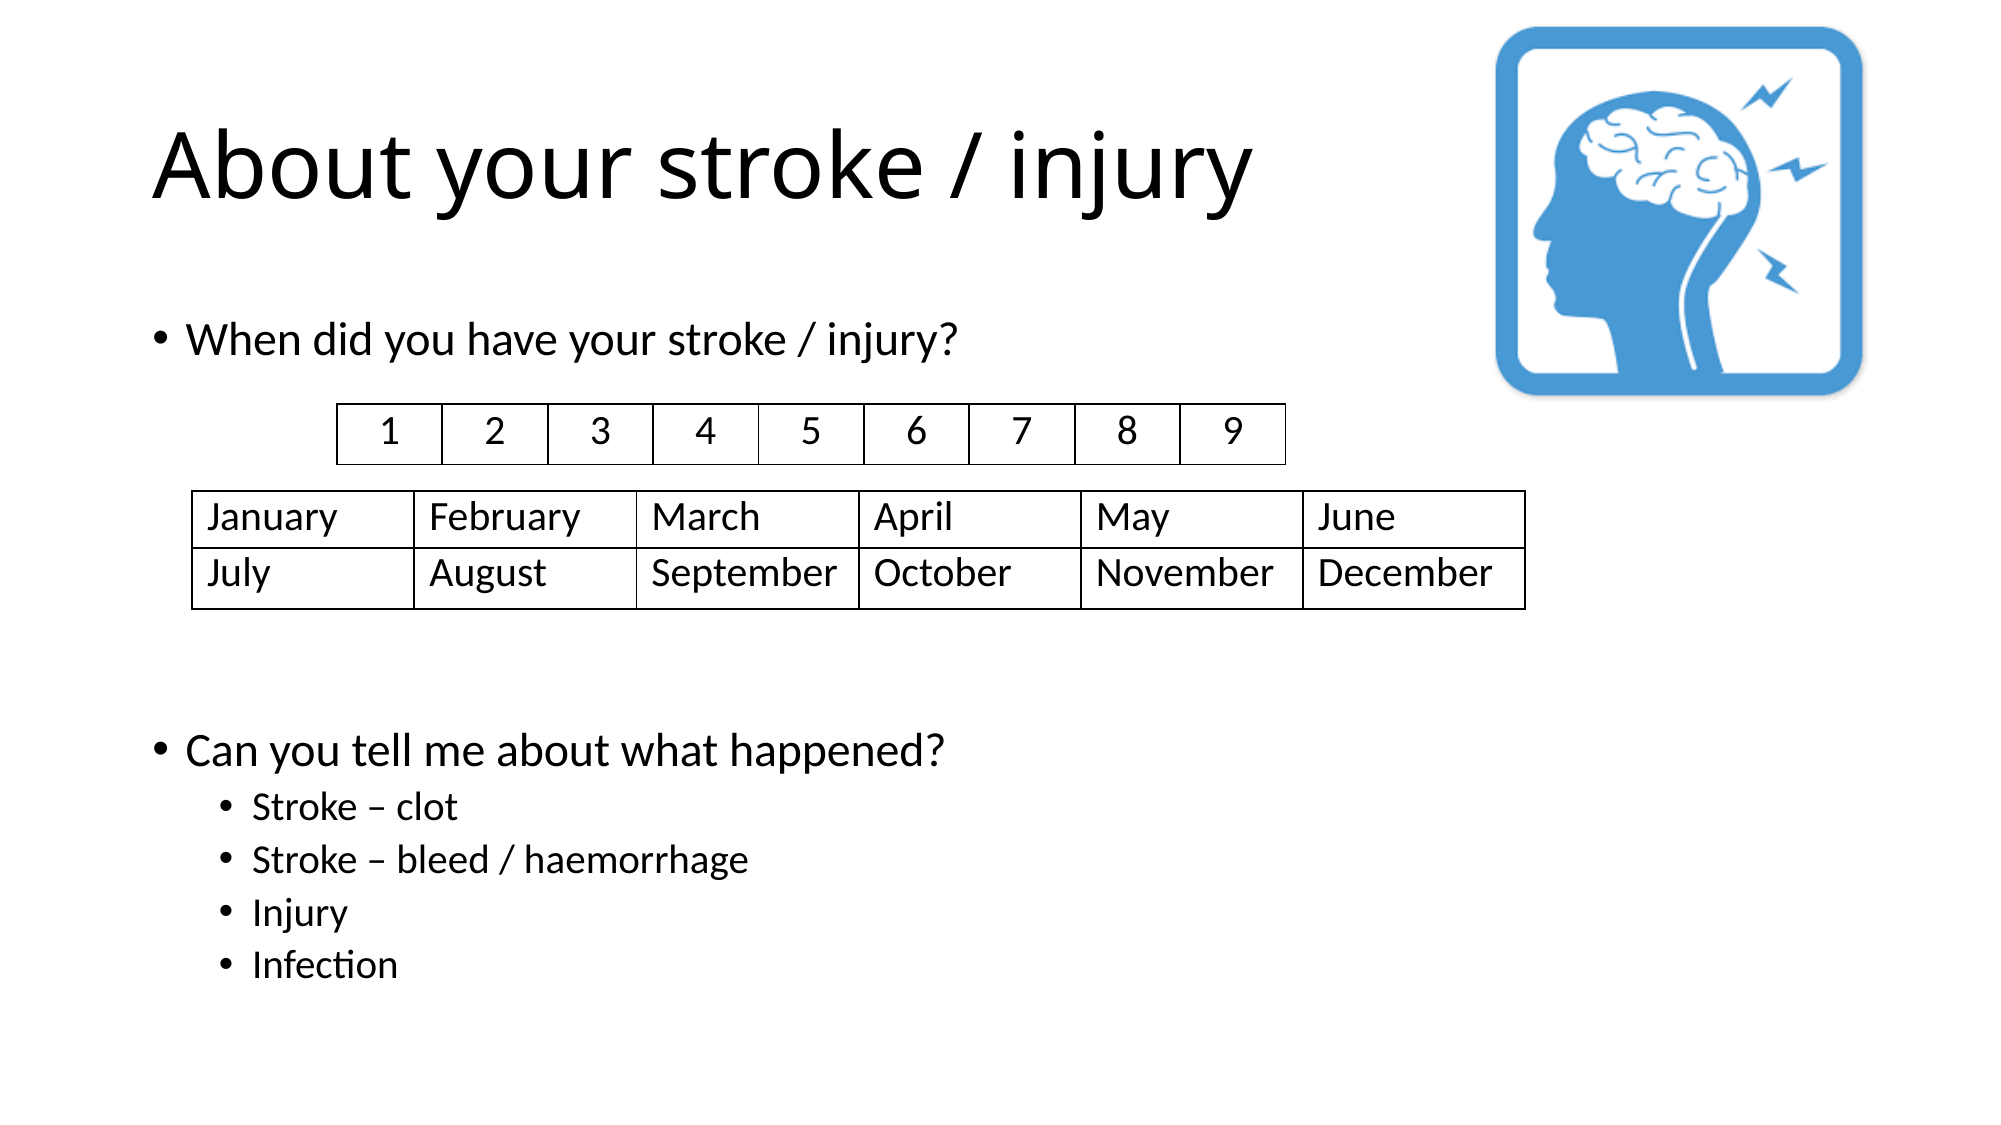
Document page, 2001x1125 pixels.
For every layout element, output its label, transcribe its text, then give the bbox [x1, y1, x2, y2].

list When did you have your stroke / injury? Can you tell me about what happened? Stroke – clot Stroke – bleed / haemorrhage Injury Infection [137, 306, 1863, 1001]
table_header January [193, 492, 413, 547]
table_header 1 [338, 405, 441, 464]
table_header 5 [759, 405, 863, 464]
table_header May [1082, 492, 1302, 547]
table_header 2 [443, 405, 547, 464]
table_cell July [193, 549, 413, 608]
table_header 9 [1181, 405, 1285, 464]
table_header 6 [865, 405, 968, 464]
table_header April [860, 492, 1080, 547]
table_cell September [637, 549, 858, 608]
table_cell October [860, 549, 1080, 608]
table_header March [637, 492, 858, 547]
table_header 3 [549, 405, 652, 464]
table_header June [1304, 492, 1524, 547]
table_header 4 [654, 405, 758, 464]
table_cell November [1082, 549, 1302, 608]
title About your stroke / injury [137, 59, 1491, 278]
table_cell August [415, 549, 636, 608]
picture [1491, 22, 1871, 404]
table_header February [415, 492, 636, 547]
table_header 7 [970, 405, 1074, 464]
table_cell December [1304, 549, 1524, 608]
table_header 8 [1076, 405, 1179, 464]
